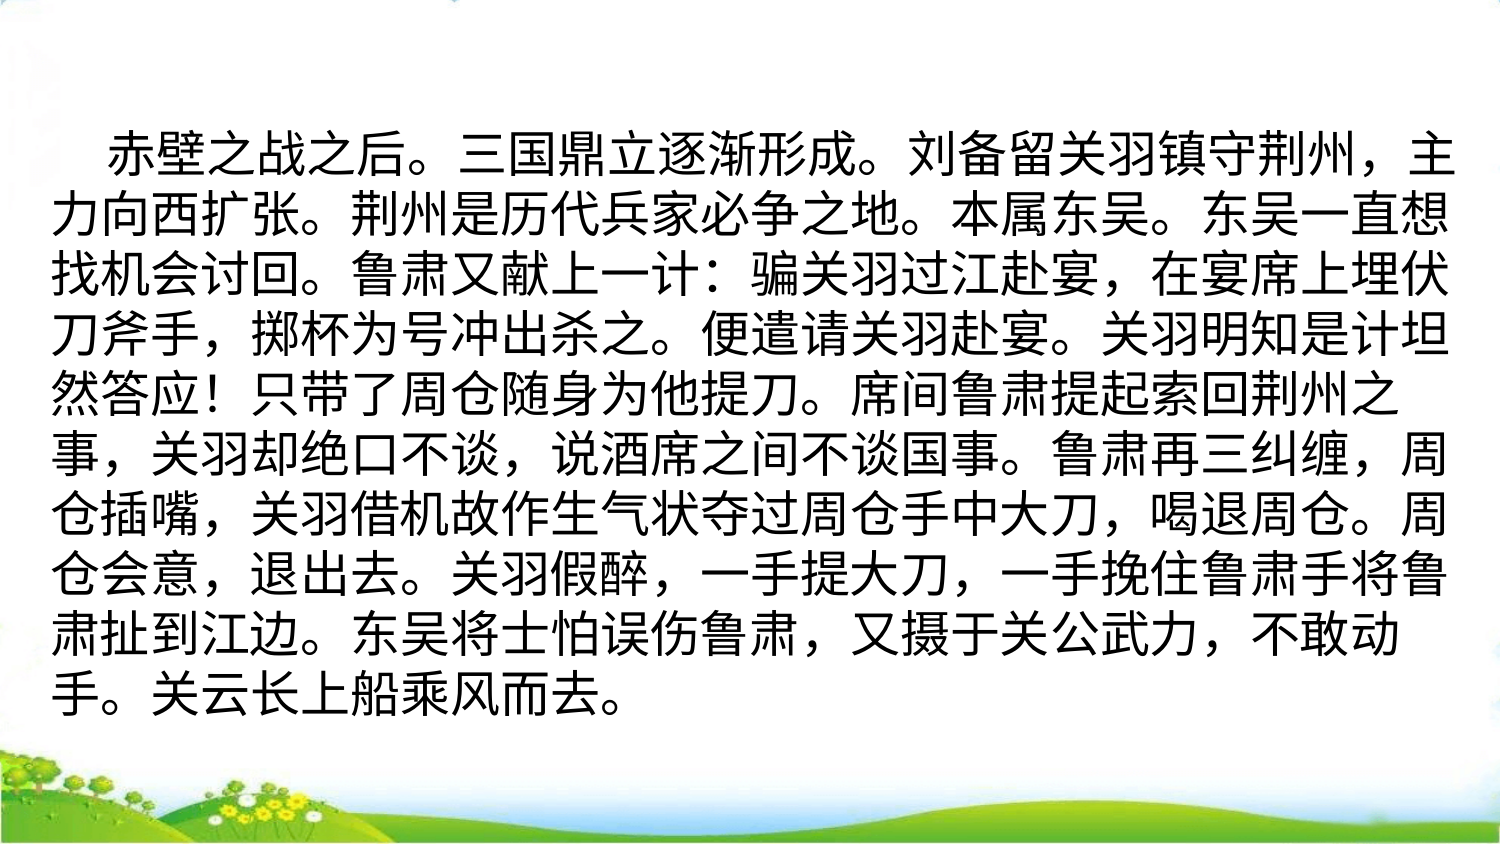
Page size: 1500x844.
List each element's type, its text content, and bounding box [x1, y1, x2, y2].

text_box 赤壁之战之后。三国鼎立逐渐形成。刘备留关羽镇守荆州，主力向西扩张。荆州是历代兵家必争之地。本属东吴。东吴一直想找机会讨回。鲁肃又献上一计：骗关羽过江赴宴，在宴席上埋伏刀斧手，掷杯为号冲出杀之。便遣请关羽赴宴。关羽明知是计坦然答应！只带了周仓随身为他提刀。席间鲁肃提起索回荆州之事，关羽却绝口不谈，说酒席之间不谈国事。鲁肃再三纠缠，周仓插嘴，关羽借机故作生气状夺过周仓手中大刀，喝退周仓。周仓会意，退出去。关羽假醉，一手提大刀，一手挽住鲁肃手将鲁肃扯到江边。东吴将士怕误伤鲁肃，又摄于关公武力，不敢动手。关云长上船乘风而去。 [35, 114, 1500, 730]
picture [0, 0, 1500, 844]
